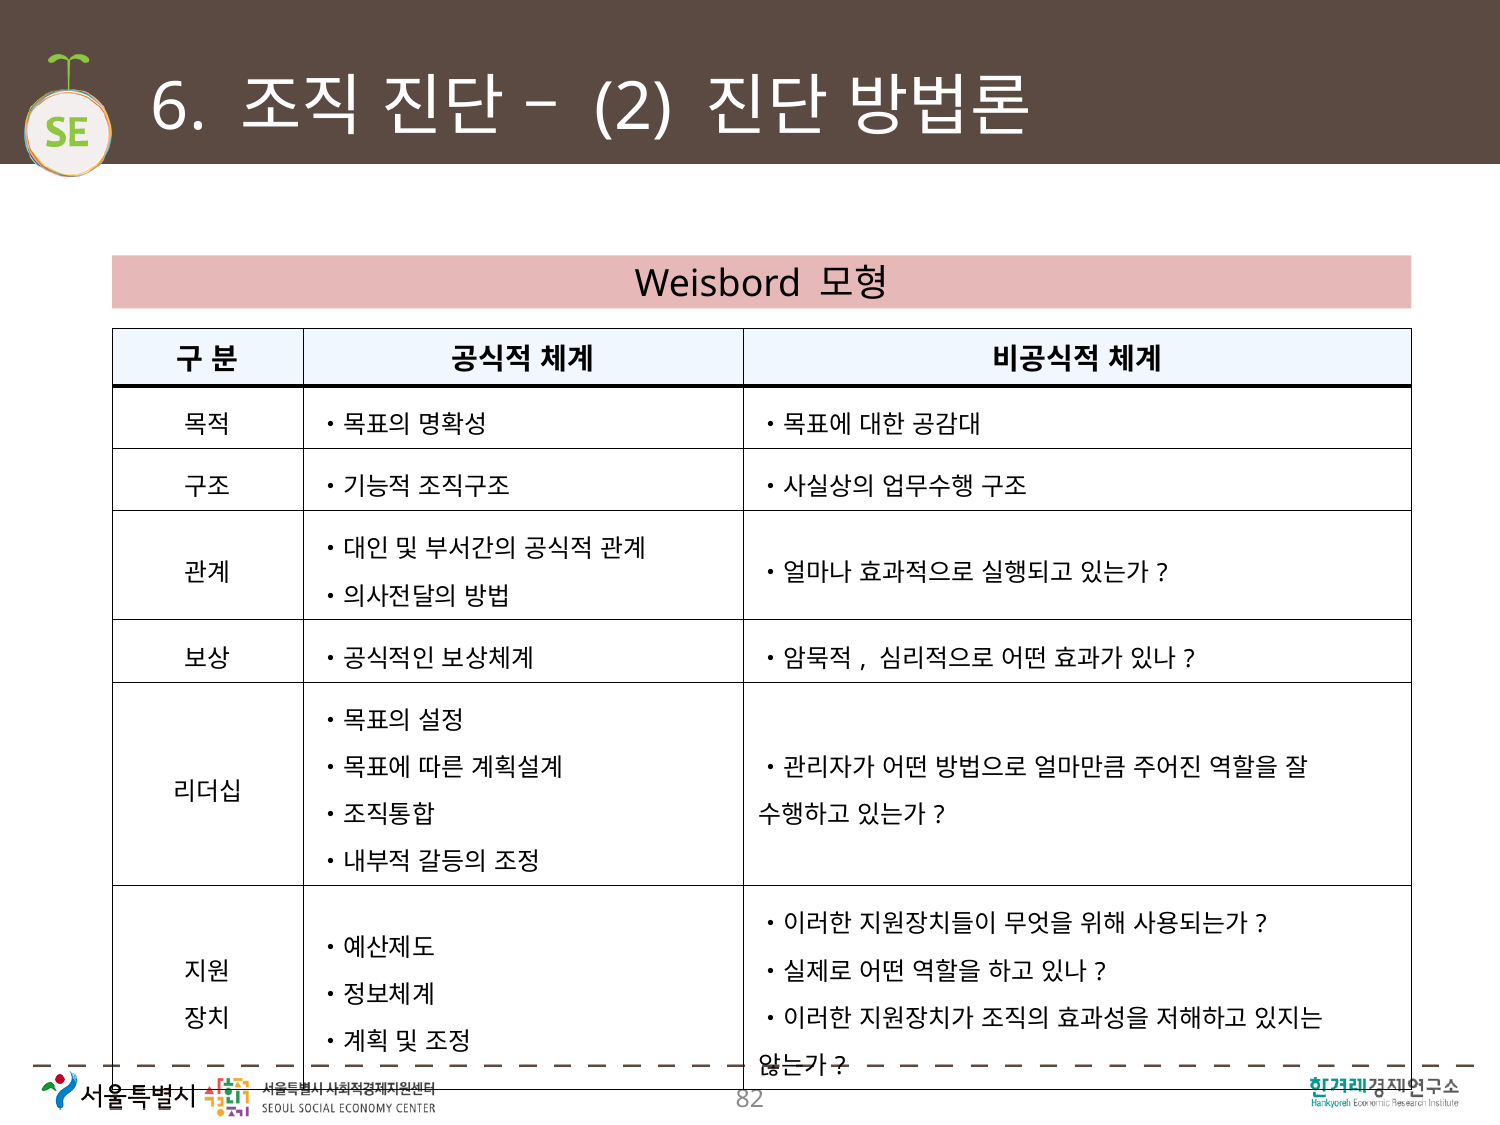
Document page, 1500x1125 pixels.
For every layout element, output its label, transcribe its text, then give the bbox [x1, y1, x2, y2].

table_cell ・이러한 지원장치들이 무엇을 위해 사용되는가? ・실제로 어떤 역할을 하고 있나? ・이러한 지원장치가 조직의 효과성을 저해하고 있지는 않는가? [744, 886, 1411, 1089]
table_cell ・기능적 조직구조 [304, 449, 743, 510]
table_header 구 분 [113, 329, 303, 384]
table_header 공식적 체계 [304, 329, 743, 384]
table_cell 목적 [113, 388, 303, 448]
table_cell 지원 장치 [113, 886, 303, 1089]
table_cell ・공식적인 보상체계 [304, 620, 743, 682]
slide_number 82 [696, 1090, 804, 1125]
table_cell ・예산제도 ・정보체계 ・계획 및 조정 [304, 886, 743, 1089]
table_cell 보상 [113, 620, 303, 682]
table_cell ・사실상의 업무수행 구조 [744, 449, 1411, 510]
picture [0, 0, 1500, 1125]
table_cell ・얼마나 효과적으로 실행되고 있는가? [744, 511, 1411, 619]
table_cell ・목표의 설정 ・목표에 따른 계획설계 ・조직통합 ・내부적 갈등의 조정 [304, 683, 743, 885]
table_cell ・대인 및 부서간의 공식적 관계 ・의사전달의 방법 [304, 511, 743, 619]
table_header 비공식적 체계 [744, 329, 1411, 384]
table_cell 구조 [113, 449, 303, 510]
table_cell ・관리자가 어떤 방법으로 얼마만큼 주어진 역할을 잘 수행하고 있는가? [744, 683, 1411, 885]
table_cell ・목표에 대한 공감대 [744, 388, 1411, 448]
text_box Weisbord 모형 [110, 253, 1413, 310]
table_cell 리더십 [113, 683, 303, 885]
table_cell 관계 [113, 511, 303, 619]
table_cell ・암묵적, 심리적으로 어떤 효과가 있나? [744, 620, 1411, 682]
title 6. 조직 진단 – (2) 진단 방법론 [135, 45, 1463, 161]
table_cell ・목표의 명확성 [304, 388, 743, 448]
